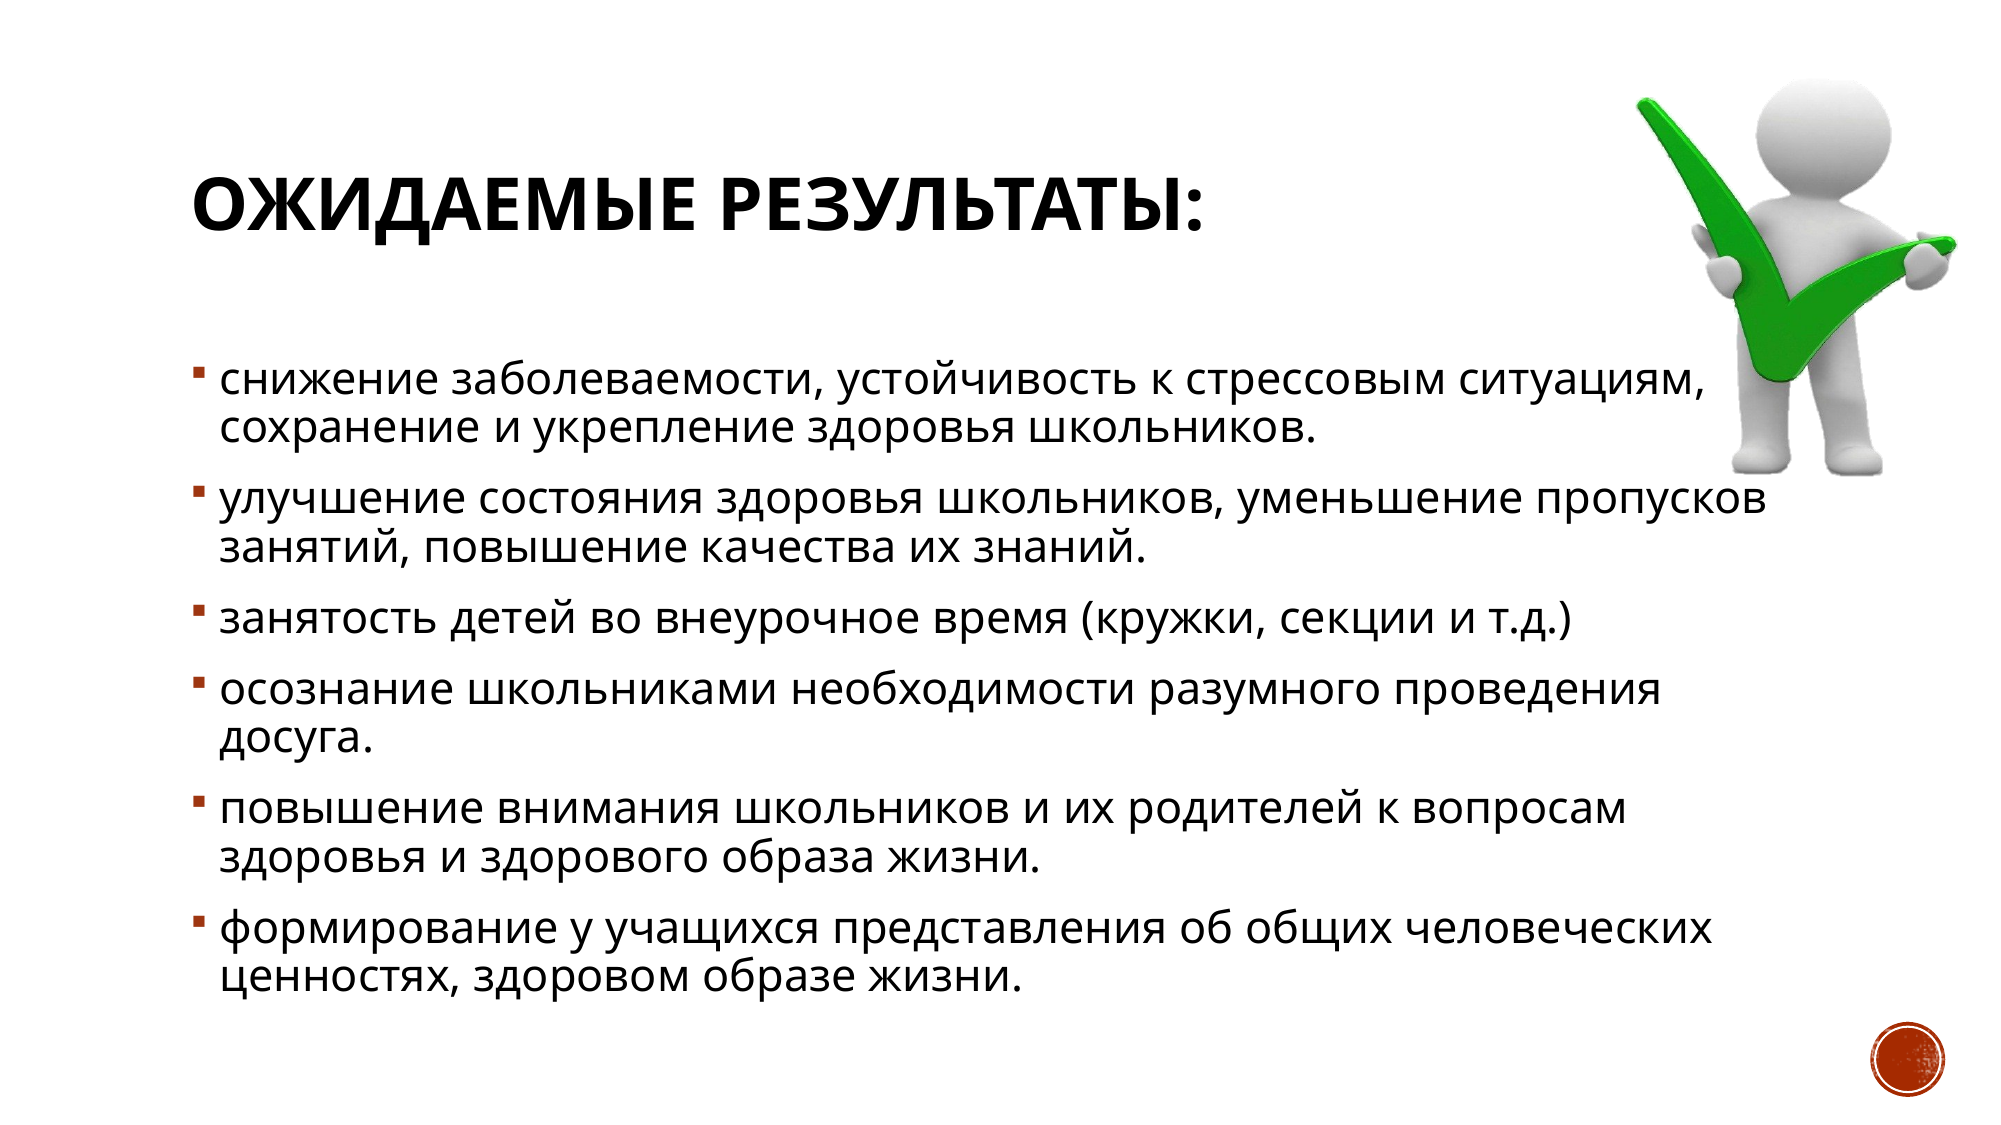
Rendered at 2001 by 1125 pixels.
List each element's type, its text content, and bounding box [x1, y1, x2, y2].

picture [1523, 25, 2000, 524]
title Ожидаемые результаты: [175, 79, 1523, 344]
list снижение заболеваемости, устойчивость к стрессовым ситуациям, сохранение и укрепление здоровья школьников. улучшение состояния здоровья школьников, уменьшение пропусков занятий, повышение качества их знаний. занятость детей во внеурочное время (кружки, секции и т.д.) осознание школьниками необходимости разумного проведения досуга. повышение внимания школьников и их родителей к вопросам здоровья и здорового образа жизни. формирование у учащихся представления об общих человеческих ценностях, здоровом образе жизни. [175, 348, 1826, 1013]
